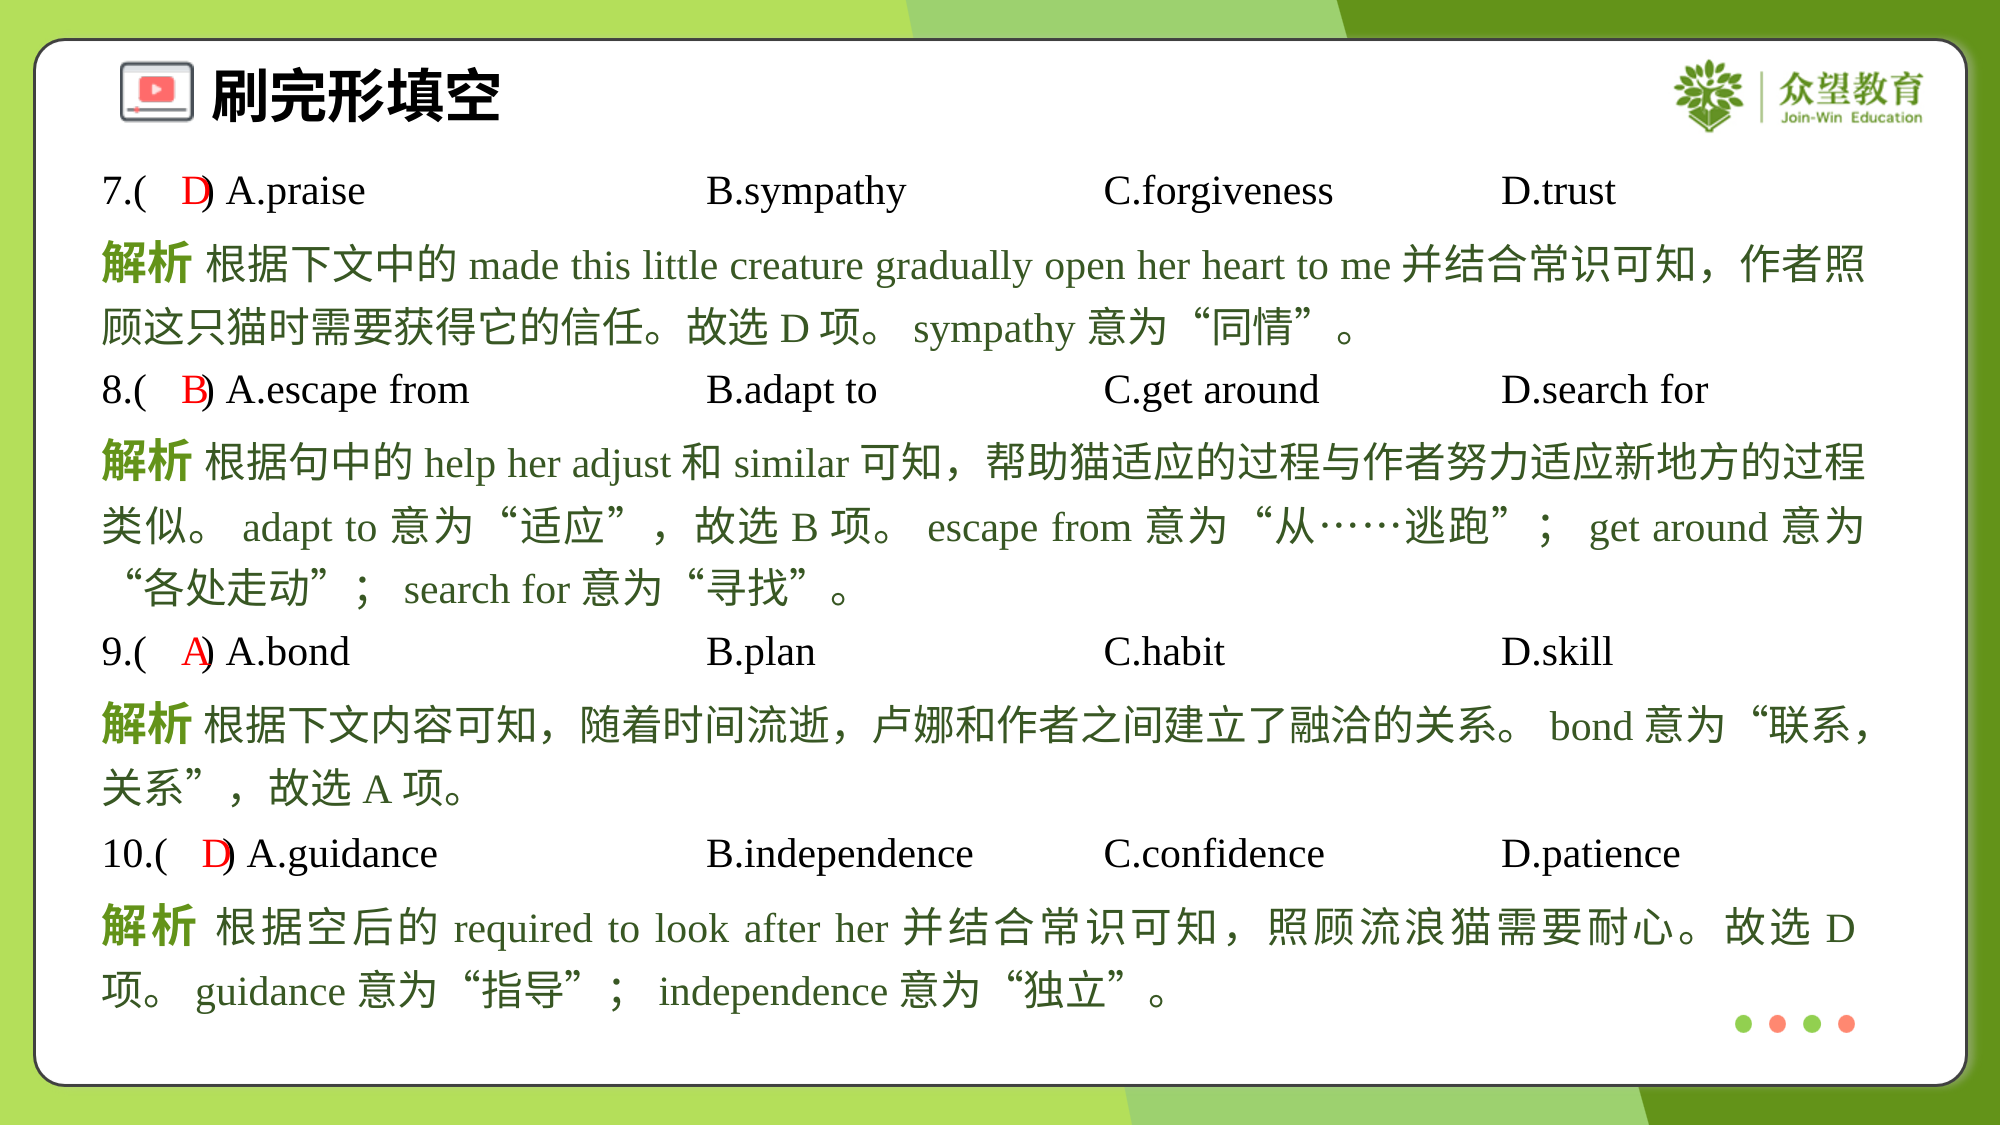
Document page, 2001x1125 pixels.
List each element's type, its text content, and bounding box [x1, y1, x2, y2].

text_box 10.( ) A.guidance B.independence C.confidence D.patience [101, 813, 197, 871]
text_box 10.( ) A.guidance B.independence C.confidence D.patience [237, 813, 1866, 871]
picture [0, 0, 2000, 1125]
text_box 解析 根据下文内容可知，随着时间流逝，卢娜和作者之间建立了融洽的关系。bond意为“联系，关系”，故选A项。 [101, 680, 1866, 808]
text_box 7.( ) A.praise B.sympathy C.forgiveness D.trust [216, 150, 1866, 208]
text_box D [197, 813, 237, 871]
text_box 解析 根据空后的required to look after her并结合常识可知，照顾流浪猫需要耐心。故选D项。guidance意为“指导”；independence意为“独立”。 [101, 882, 1866, 1010]
text_box 9.( ) A.bond B.plan C.habit D.skill [101, 611, 176, 669]
text_box 8.( ) A.escape from B.adapt to C.get around D.search for [214, 349, 1866, 407]
text_box B [176, 349, 214, 408]
text_box A [176, 611, 216, 669]
text_box 9.( ) A.bond B.plan C.habit D.skill [216, 611, 1866, 669]
text_box 8.( ) A.escape from B.adapt to C.get around D.search for [101, 349, 176, 407]
text_box 解析 根据句中的help her adjust和similar可知，帮助猫适应的过程与作者努力适应新地方的过程类似。adapt to意为“适应”，故选B项。escape from意为“从……逃跑”；get around意为“各处走动”；search for意为“寻找”。 [101, 418, 1866, 607]
text_box D [176, 150, 216, 208]
text_box 解析 根据下文中的made this little creature gradually open her heart to me并结合常识可知，作者照顾这只猫时需要获得它的信任。故选D项。sympathy意为“同情”。 [101, 219, 1866, 347]
text_box 7.( ) A.praise B.sympathy C.forgiveness D.trust [101, 150, 176, 208]
